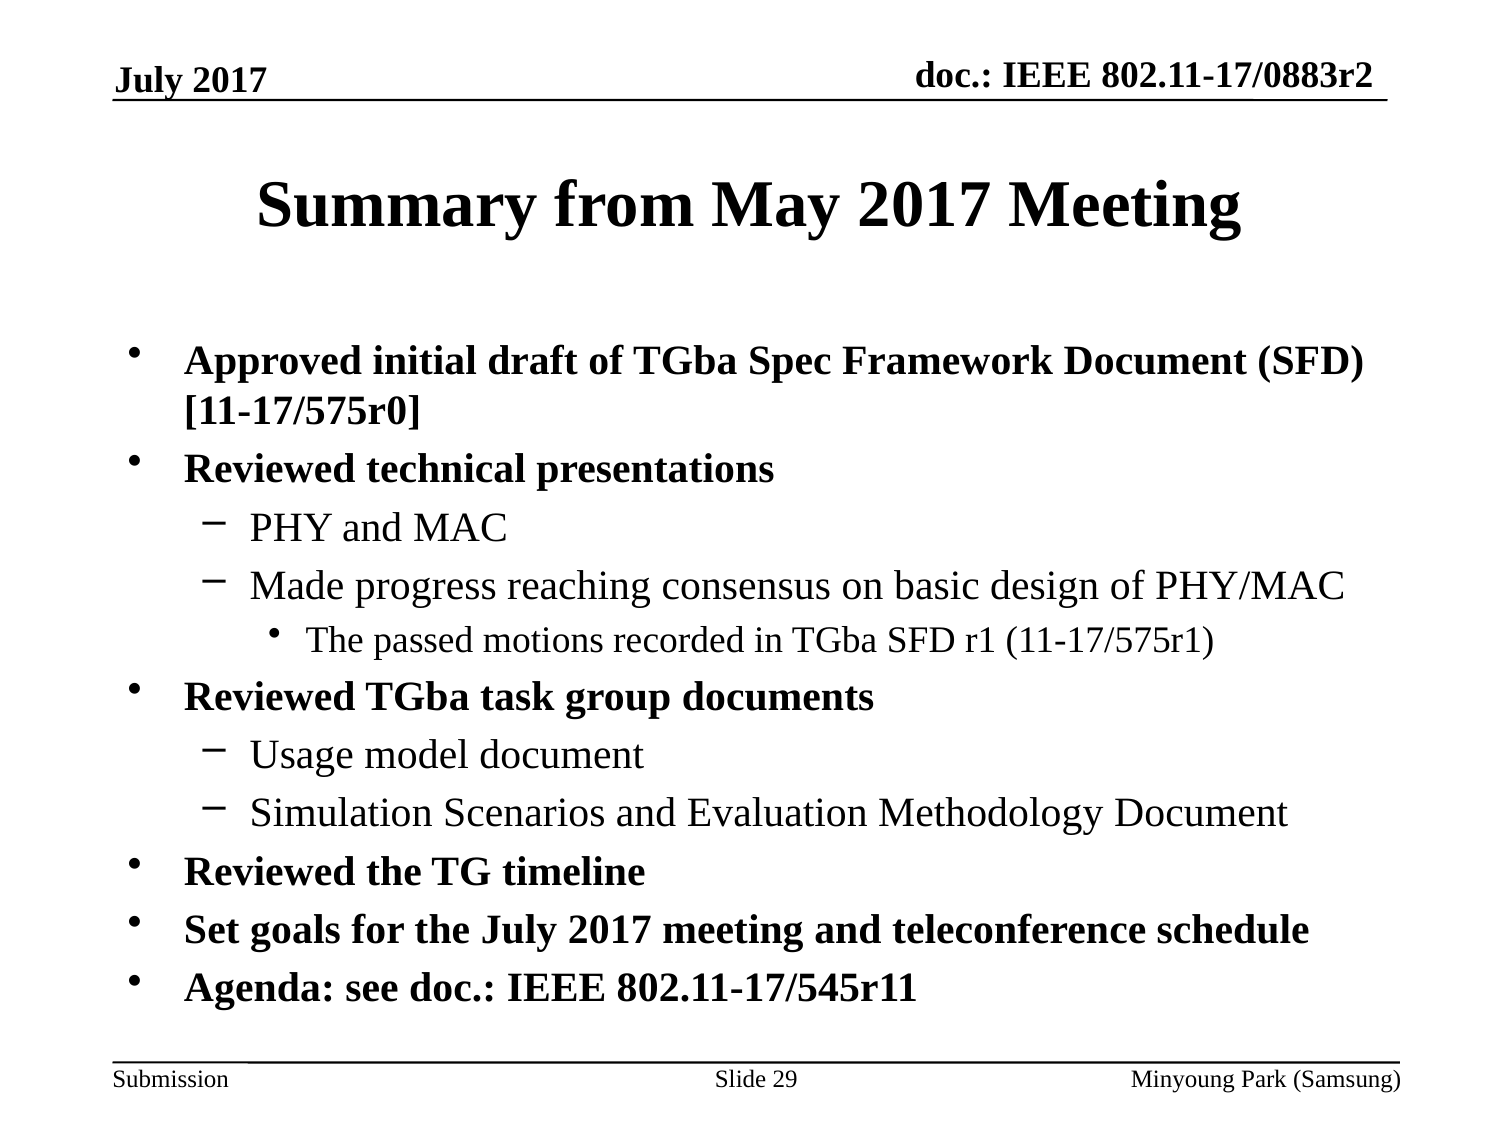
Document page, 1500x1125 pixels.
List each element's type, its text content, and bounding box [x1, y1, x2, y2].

footer Minyoung Park (Samsung) [949, 1061, 1402, 1093]
list Approved initial draft of TGba Spec Framework Document (SFD) [11-17/575r0] Reviewed technical presentations PHY and MAC Made progress reaching consensus on basic design of PHY/MAC The passed motions recorded in TGba SFD r1 (11-17/575r1) Reviewed TGba task group documents Usage model document Simulation Scenarios and Evaluation Methodology Document Reviewed the TG timeline Set goals for the July 2017 meeting and teleconference schedule Agenda: see doc.: IEEE 802.11-17/545r11 [112, 324, 1388, 1063]
slide_number Slide 29 [712, 1061, 800, 1093]
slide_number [114, 54, 374, 101]
title Summary from May 2017 Meeting [112, 112, 1388, 288]
